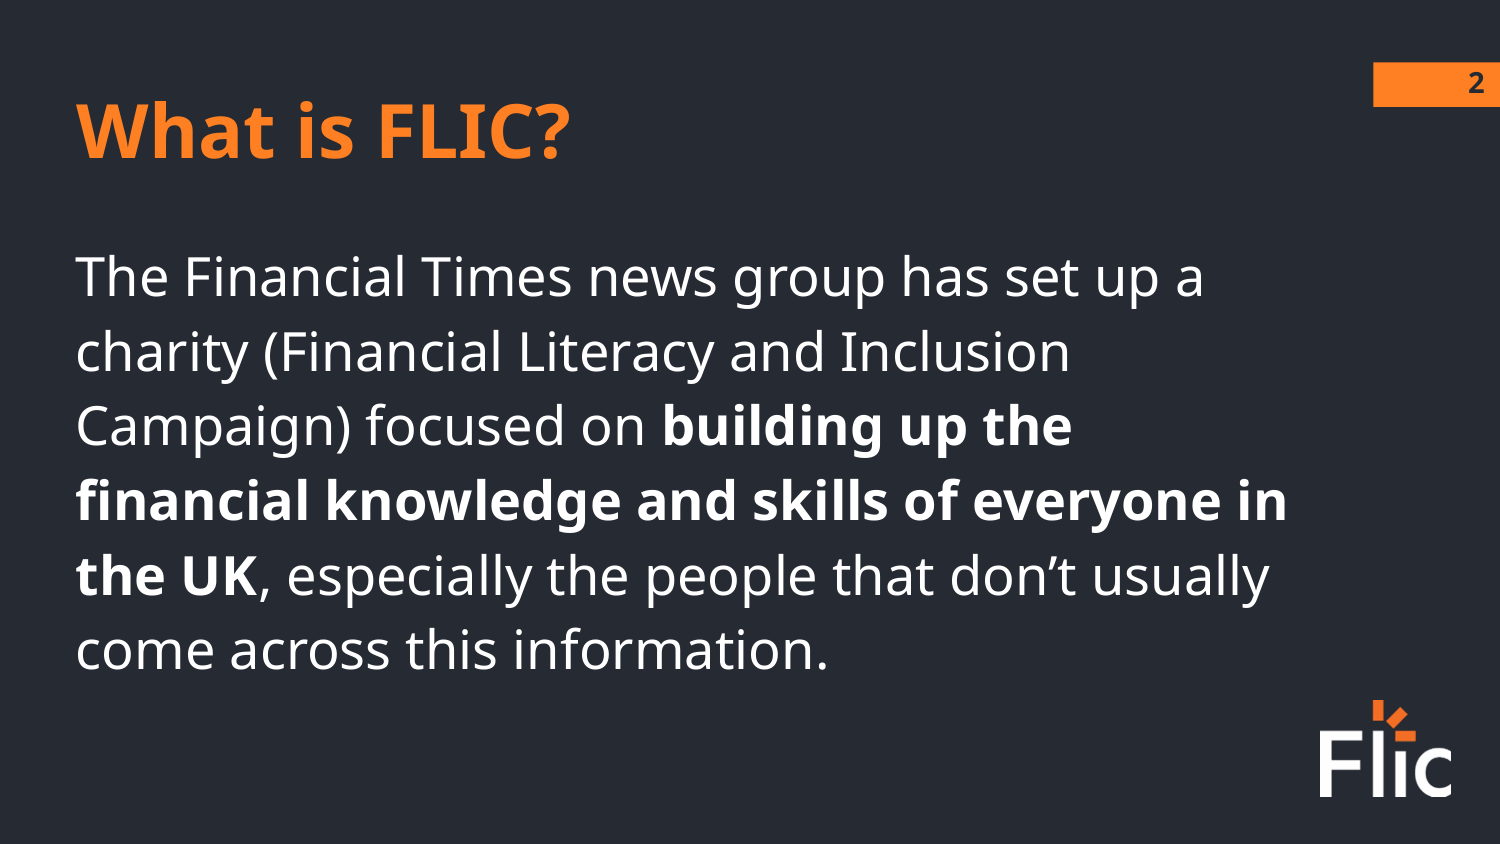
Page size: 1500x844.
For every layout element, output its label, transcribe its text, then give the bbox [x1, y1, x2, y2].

picture [1320, 700, 1451, 797]
text_box The Financial Times news group has set up a charity (Financial Literacy and Inclusion Campaign) focused on building up the financial knowledge and skills of everyone in the UK, especially the people that don’t usually come across this information. [75, 232, 1311, 683]
slide_number 2 [1410, 49, 1500, 115]
text_box What is FLIC? [76, 70, 612, 199]
